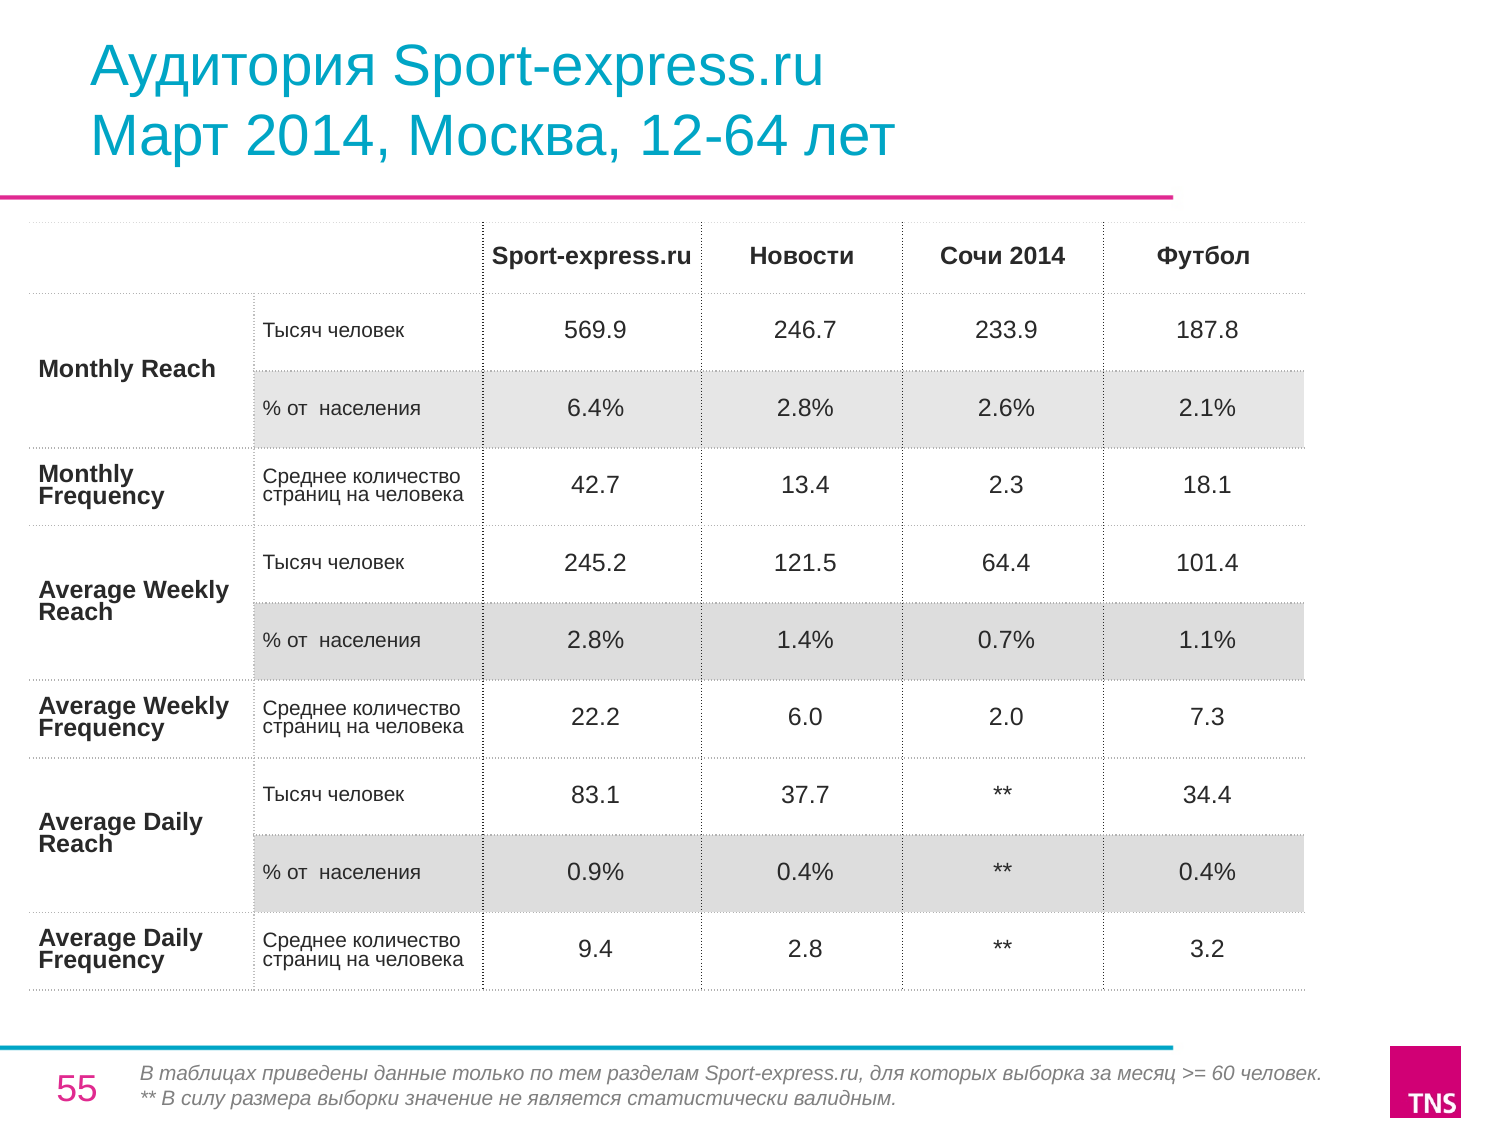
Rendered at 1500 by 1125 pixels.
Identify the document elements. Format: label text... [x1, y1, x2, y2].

table_cell 246.7 [701, 294, 902, 371]
table_cell Среднее количество страниц на человека [254, 448, 483, 526]
table_cell Monthly Reach [29, 294, 254, 448]
picture [0, 0, 1500, 1125]
table_cell Тысяч человек [254, 526, 483, 603]
table_header Сочи 2014 [902, 223, 1103, 294]
table_cell Тысяч человек [254, 294, 483, 371]
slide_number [40, 1055, 392, 1125]
table_cell % от населения [254, 371, 483, 448]
table_cell 233.9 [902, 294, 1103, 371]
table_header [29, 223, 483, 294]
table_cell 2.3 [902, 448, 1103, 526]
table_header Футбол [1103, 223, 1304, 294]
table_cell 2.6% [902, 371, 1103, 448]
table_header Новости [701, 223, 902, 294]
table_cell 2.1% [1103, 371, 1304, 448]
table_cell 569.9 [483, 294, 701, 371]
table_cell 18.1 [1103, 448, 1304, 526]
title Аудитория Sport-express.ru Март 2014, Москва, 12-64 лет [74, 8, 1476, 187]
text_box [124, 1052, 1463, 1117]
table_cell 187.8 [1103, 294, 1304, 371]
table_header Sport-express.ru [483, 223, 701, 294]
table_cell 42.7 [483, 448, 701, 526]
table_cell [29, 526, 1304, 990]
table_cell Monthly Frequency [29, 448, 254, 526]
table_cell Average Weekly Reach [29, 526, 254, 680]
table_cell 13.4 [701, 448, 902, 526]
table_cell 2.8% [701, 371, 902, 448]
table_cell 6.4% [483, 371, 701, 448]
